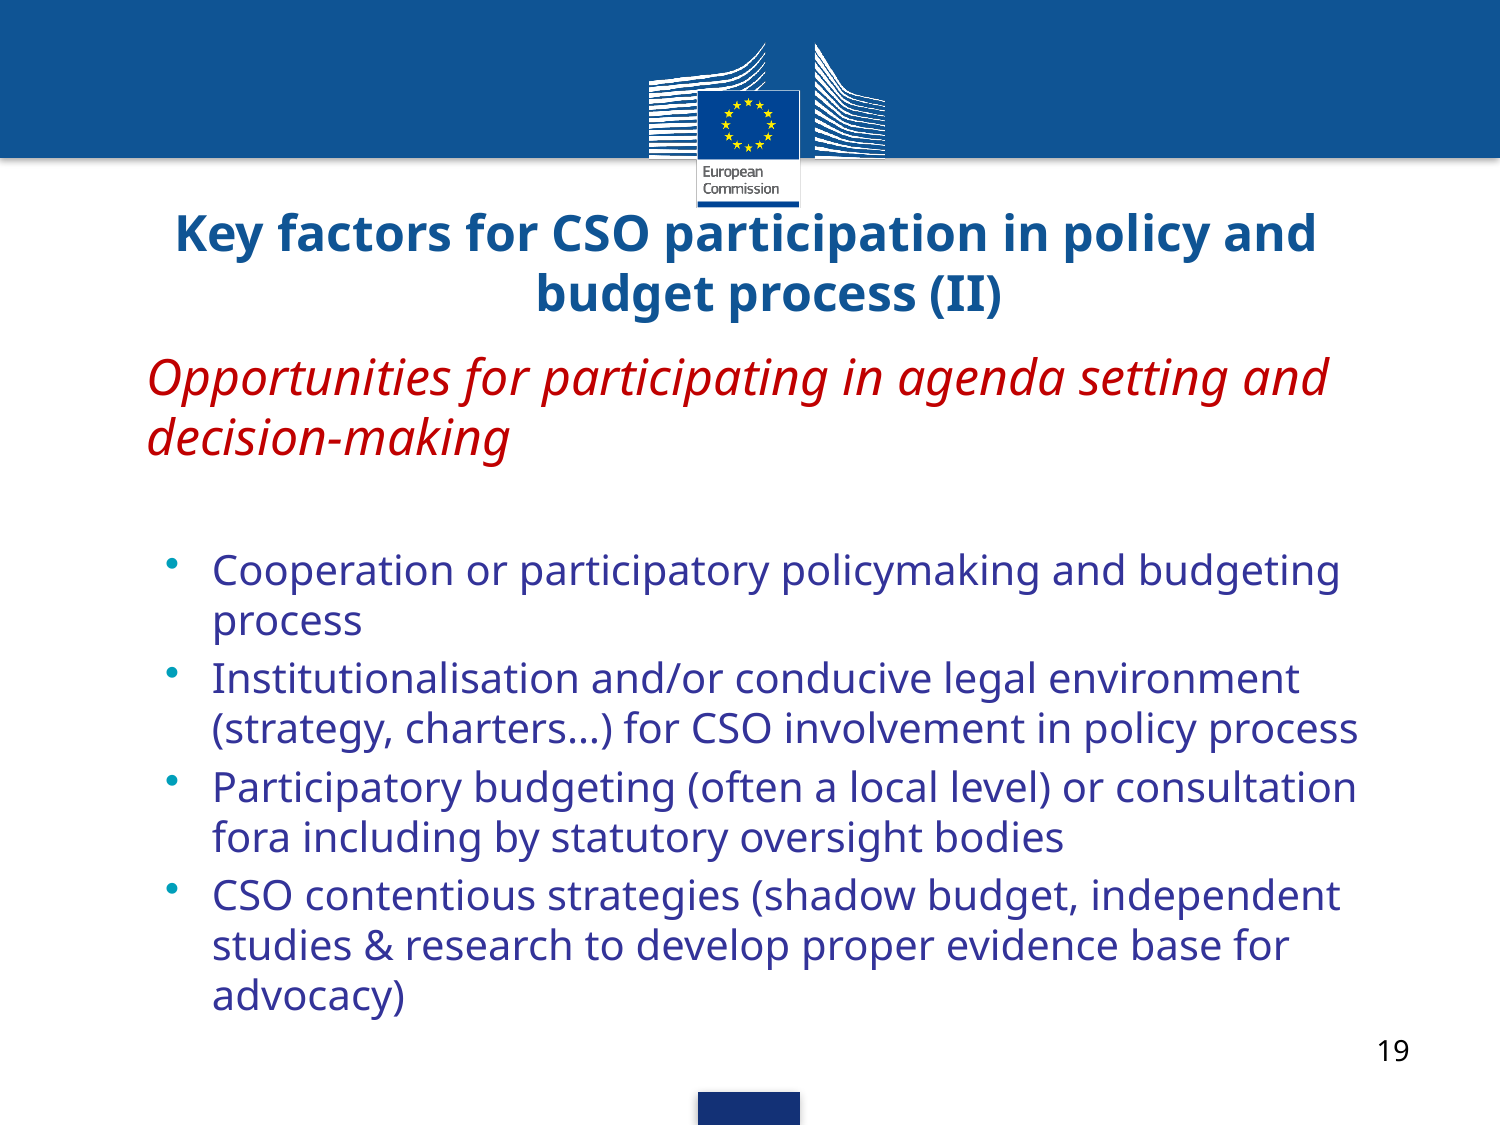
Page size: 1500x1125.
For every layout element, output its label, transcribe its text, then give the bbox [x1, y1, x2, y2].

title Key factors for CSO participation in policy and budget process (II) [71, 184, 1422, 339]
slide_number 19 [1074, 1024, 1426, 1103]
picture [649, 42, 885, 184]
list Opportunities for participating in agenda setting and decision-making Cooperation or participatory policymaking and budgeting process Institutionalisation and/or conducive legal environment (strategy, charters…) for CSO involvement in policy process Participatory budgeting (often a local level) or consultation fora including by statutory oversight bodies CSO contentious strategies (shadow budget, independent studies & research to develop proper evidence base for advocacy) [75, 338, 1425, 1083]
